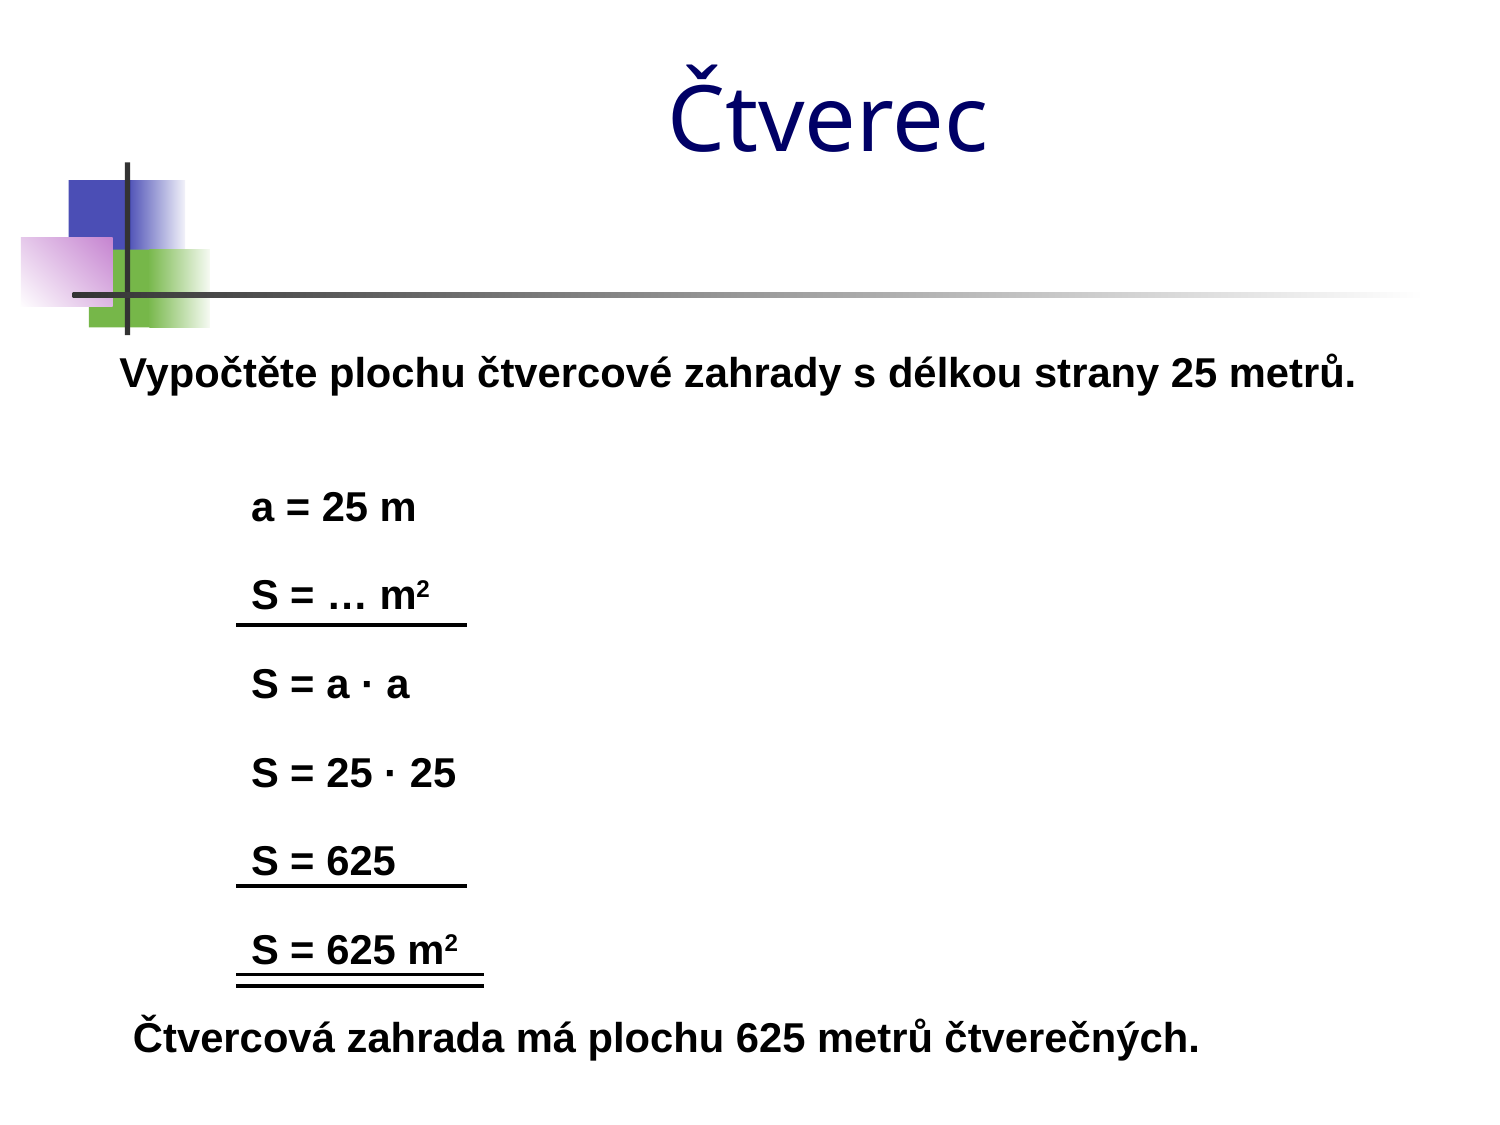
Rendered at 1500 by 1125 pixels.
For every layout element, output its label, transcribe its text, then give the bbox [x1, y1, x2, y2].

text_box S = … m2 [236, 561, 508, 626]
text_box S = 625 m2 [236, 915, 508, 981]
title Čtverec [188, 34, 1468, 276]
text_box Čtvercová zahrada má plochu 625 metrů čtverečných. [118, 1003, 1406, 1069]
text_box S = a · a [236, 649, 508, 715]
text_box a = 25 m [236, 472, 508, 538]
text_box S = 25 · 25 [236, 738, 508, 803]
text_box Vypočtěte plochu čtvercové zahrady s délkou strany 25 metrů. [41, 338, 1436, 403]
text_box S = 625 [236, 826, 508, 892]
